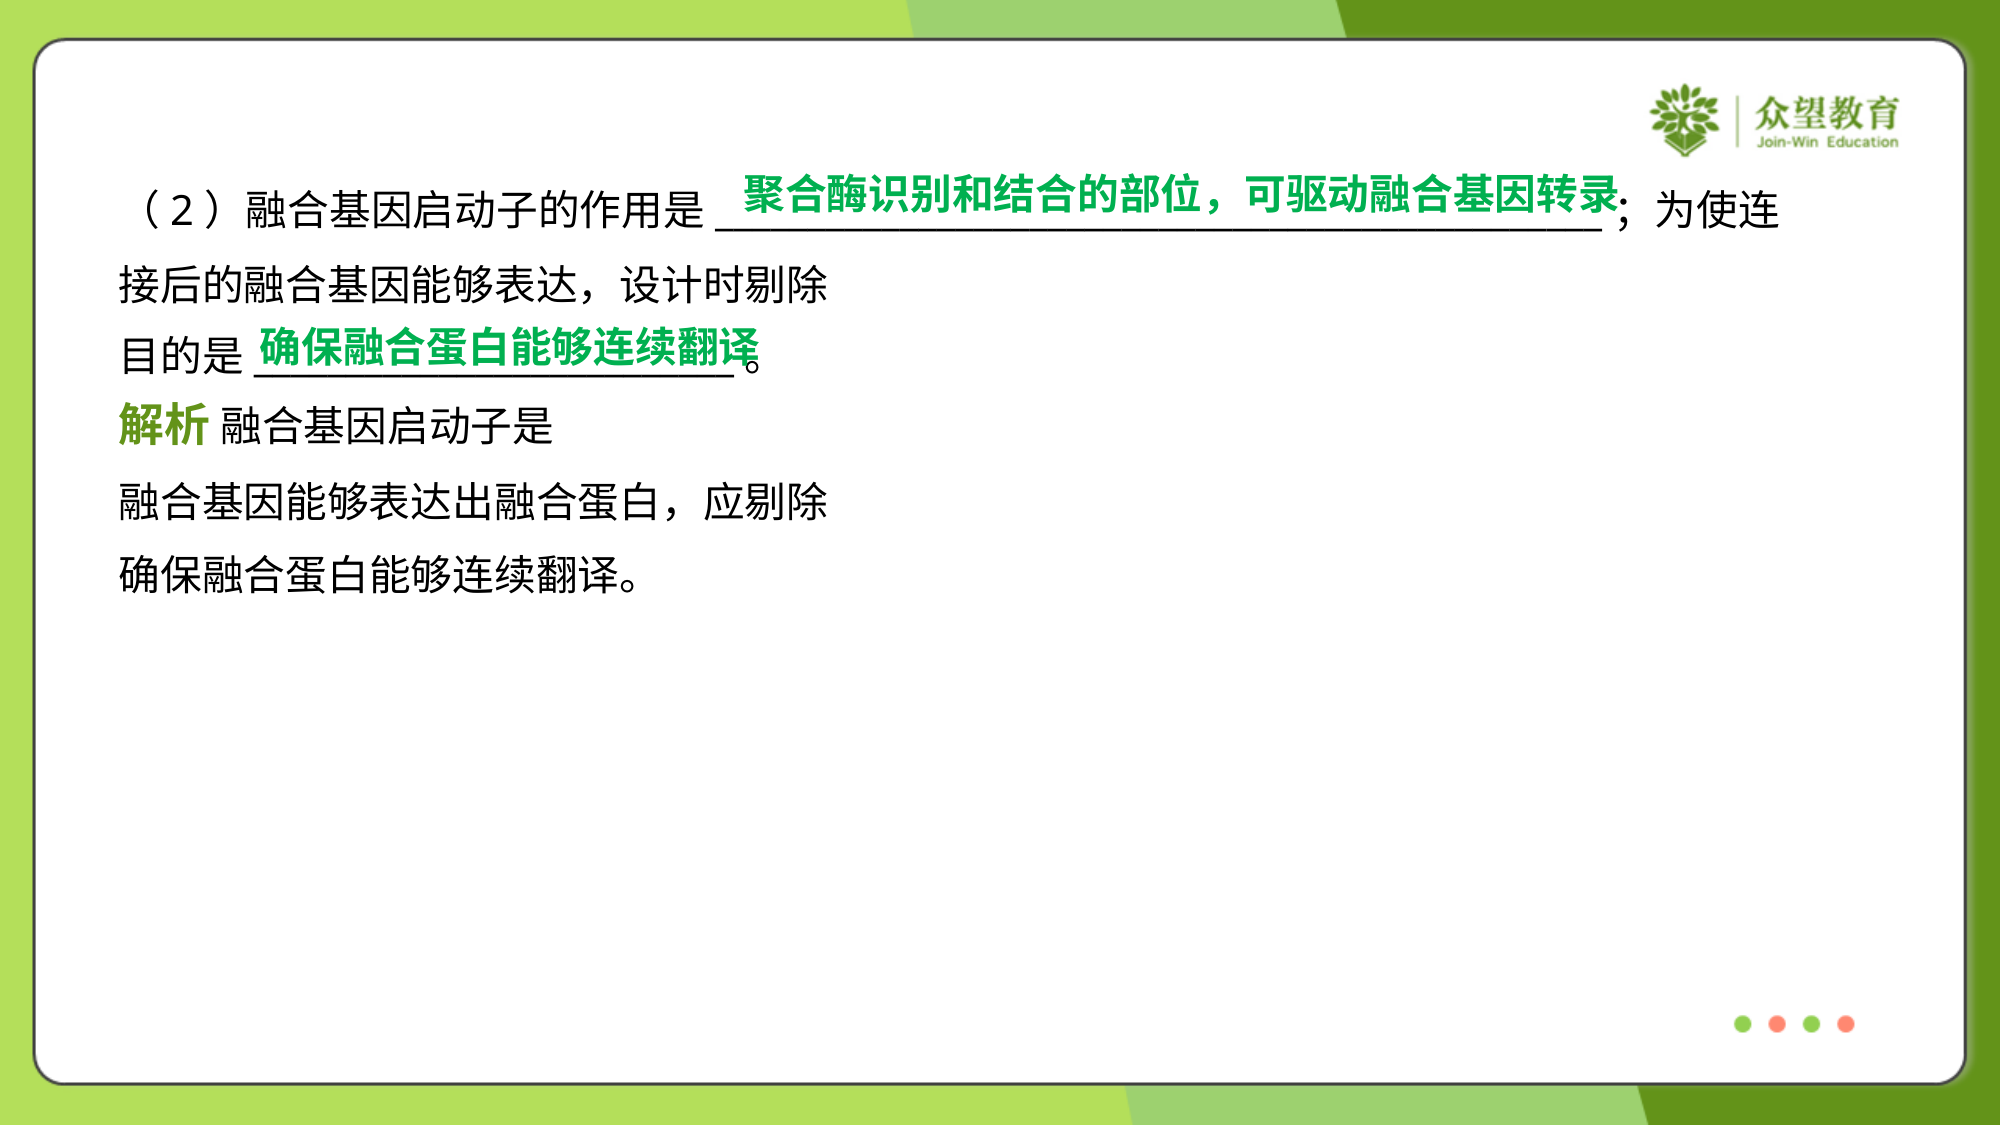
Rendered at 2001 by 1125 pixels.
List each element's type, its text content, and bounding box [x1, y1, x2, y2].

picture [0, 0, 2000, 1125]
text_box 确保融合蛋白能够连续翻译 [245, 299, 776, 364]
